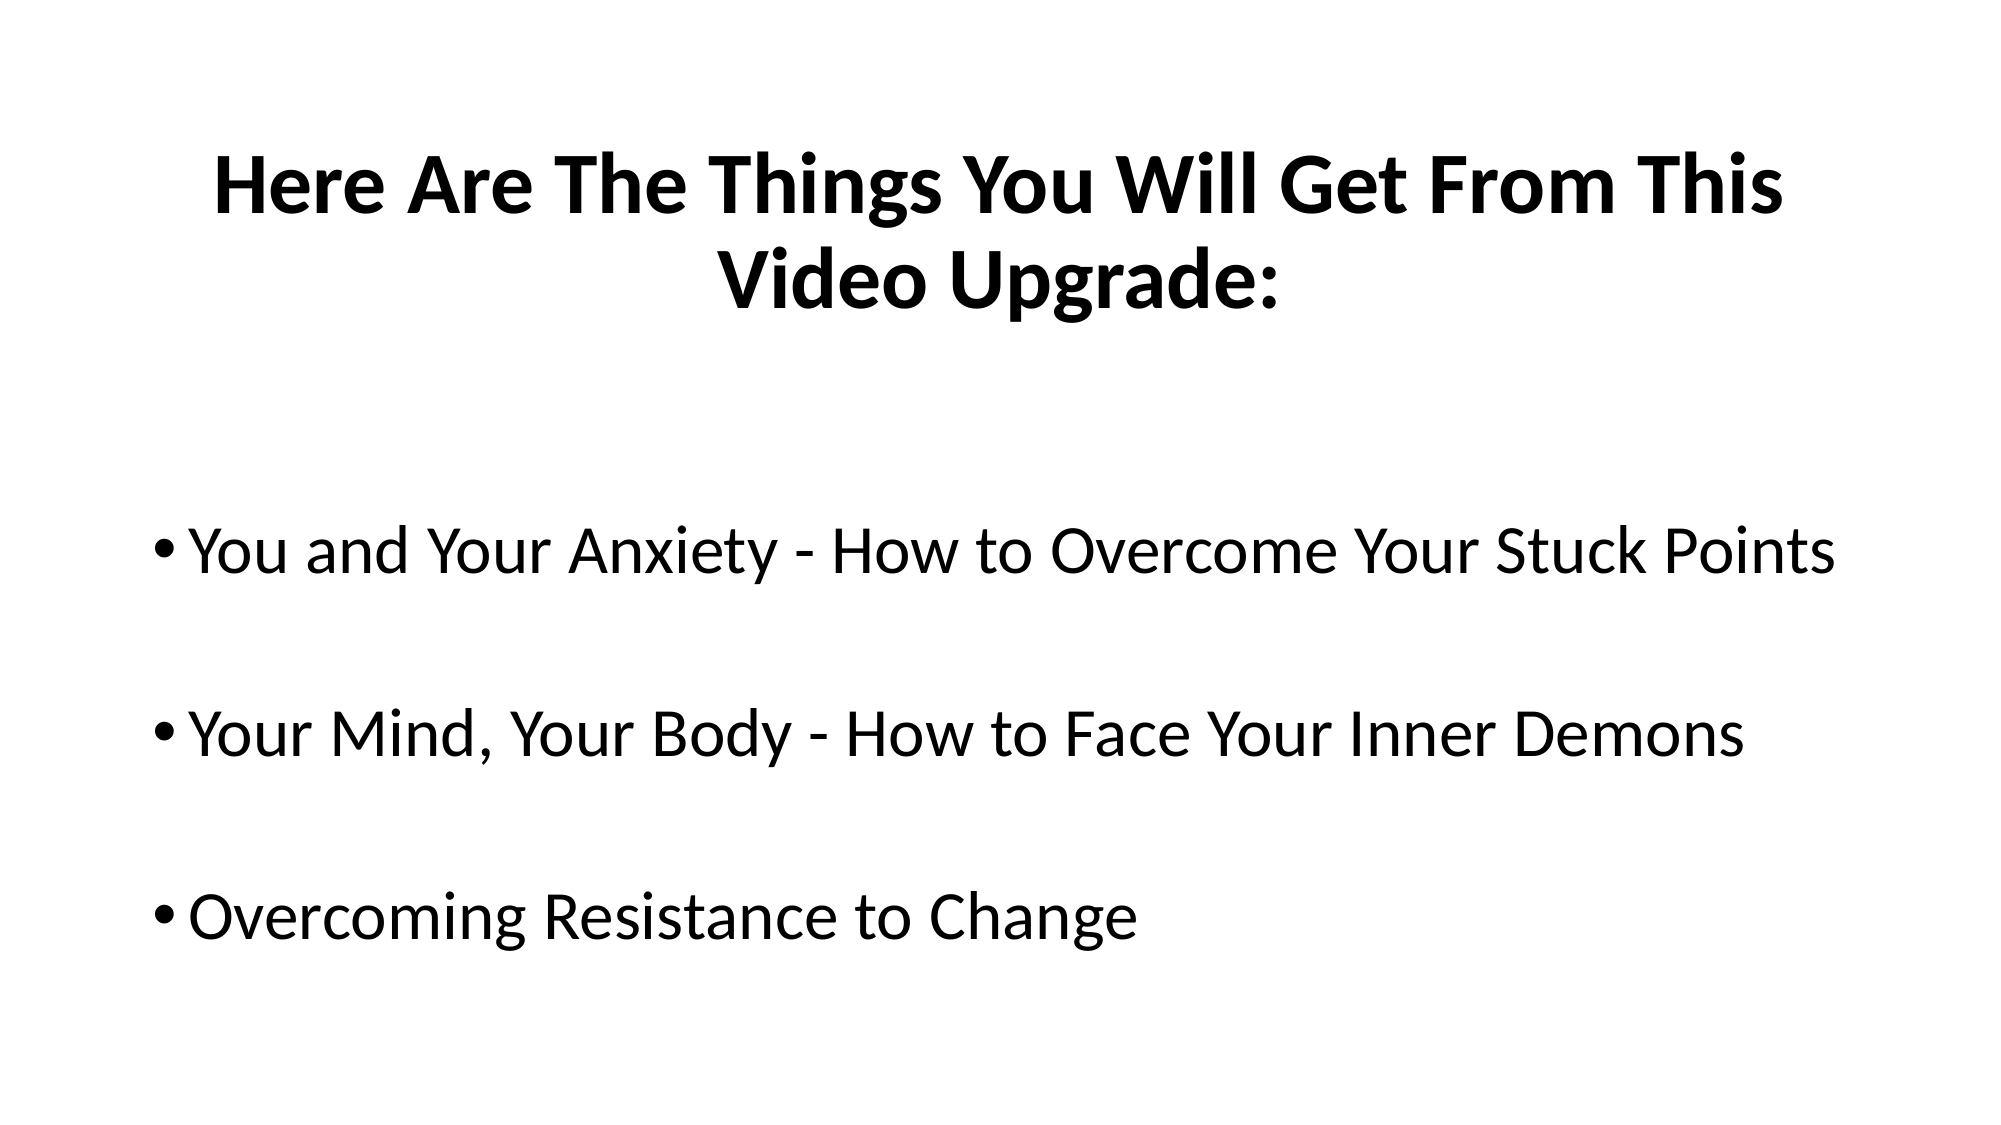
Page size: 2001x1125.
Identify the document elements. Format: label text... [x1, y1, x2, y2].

list Here Are The Things You Will Get From This Video Upgrade: You and Your Anxiety - How to Overcome Your Stuck Points Your Mind, Your Body - How to Face Your Inner Demons Overcoming Resistance to Change [137, 130, 1863, 1045]
